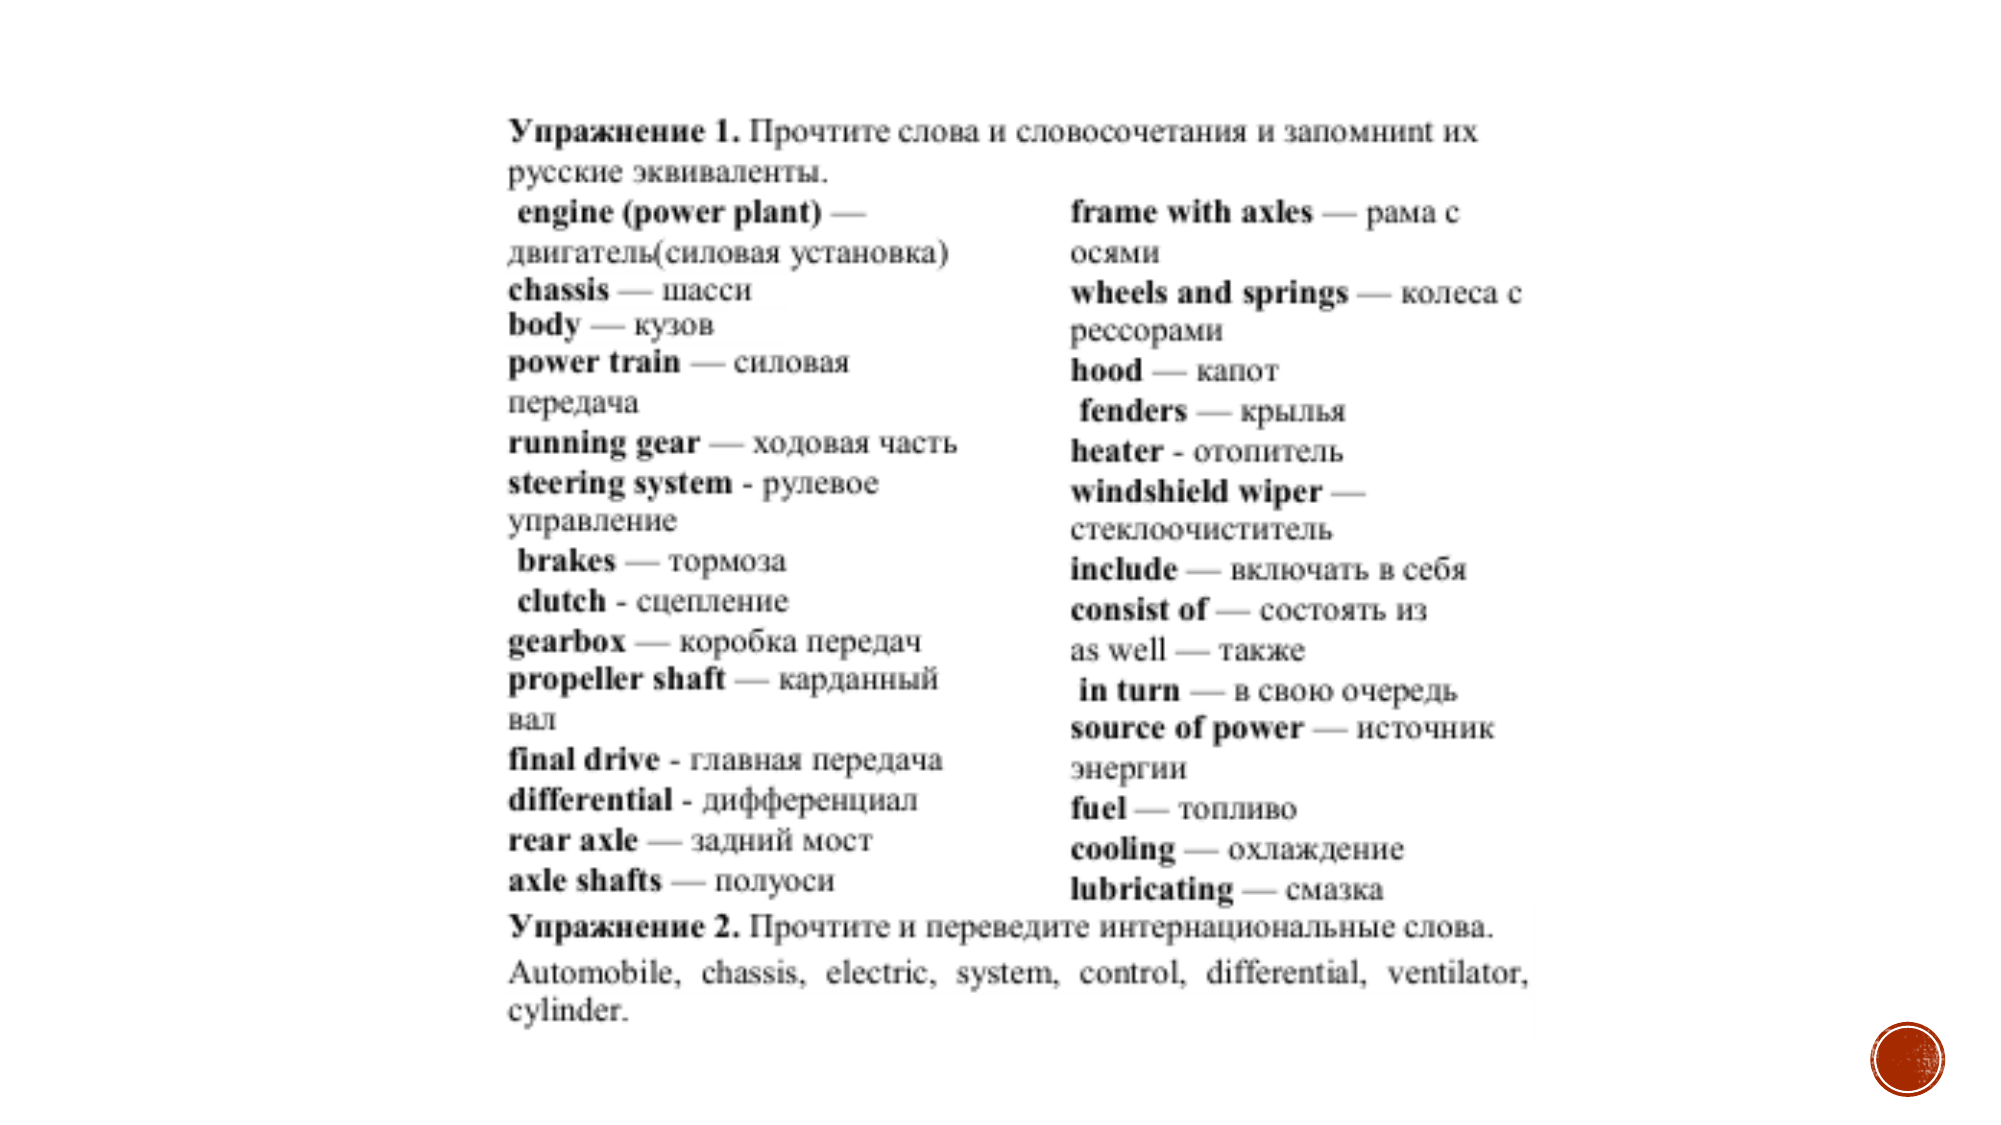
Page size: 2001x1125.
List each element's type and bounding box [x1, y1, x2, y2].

picture [387, 88, 1597, 1039]
